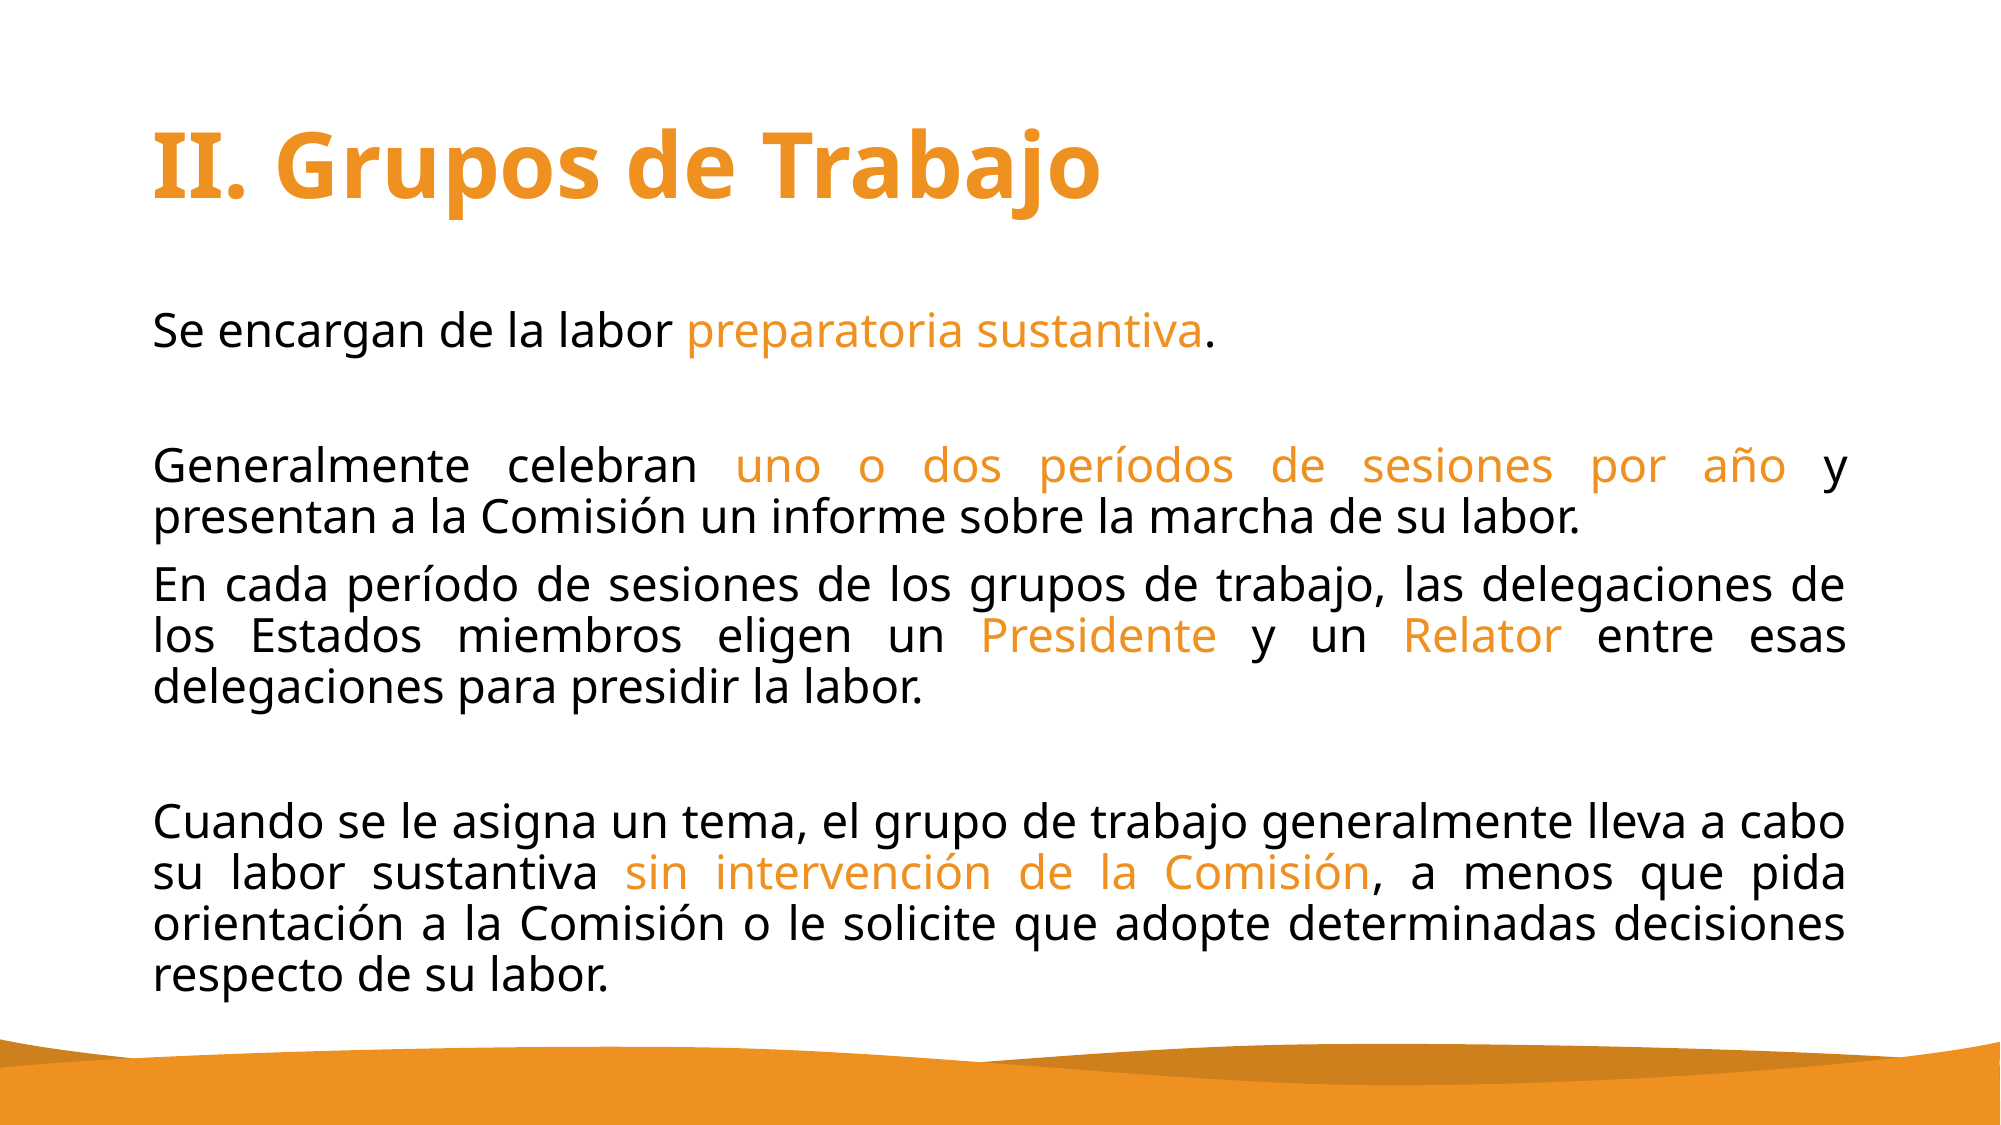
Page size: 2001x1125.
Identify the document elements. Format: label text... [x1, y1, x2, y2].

title II. Grupos de Trabajo [137, 59, 1863, 278]
list Se encargan de la labor preparatoria sustantiva. Generalmente celebran uno o dos períodos de sesiones por año y presentan a la Comisión un informe sobre la marcha de su labor. En cada período de sesiones de los grupos de trabajo, las delegaciones de los Estados miembros eligen un Presidente y un Relator entre esas delegaciones para presidir la labor. Cuando se le asigna un tema, el grupo de trabajo generalmente lleva a cabo su labor sustantiva sin intervención de la Comisión, a menos que pida orientación a la Comisión o le solicite que adopte determinadas decisiones respecto de su labor. [137, 299, 1863, 1014]
